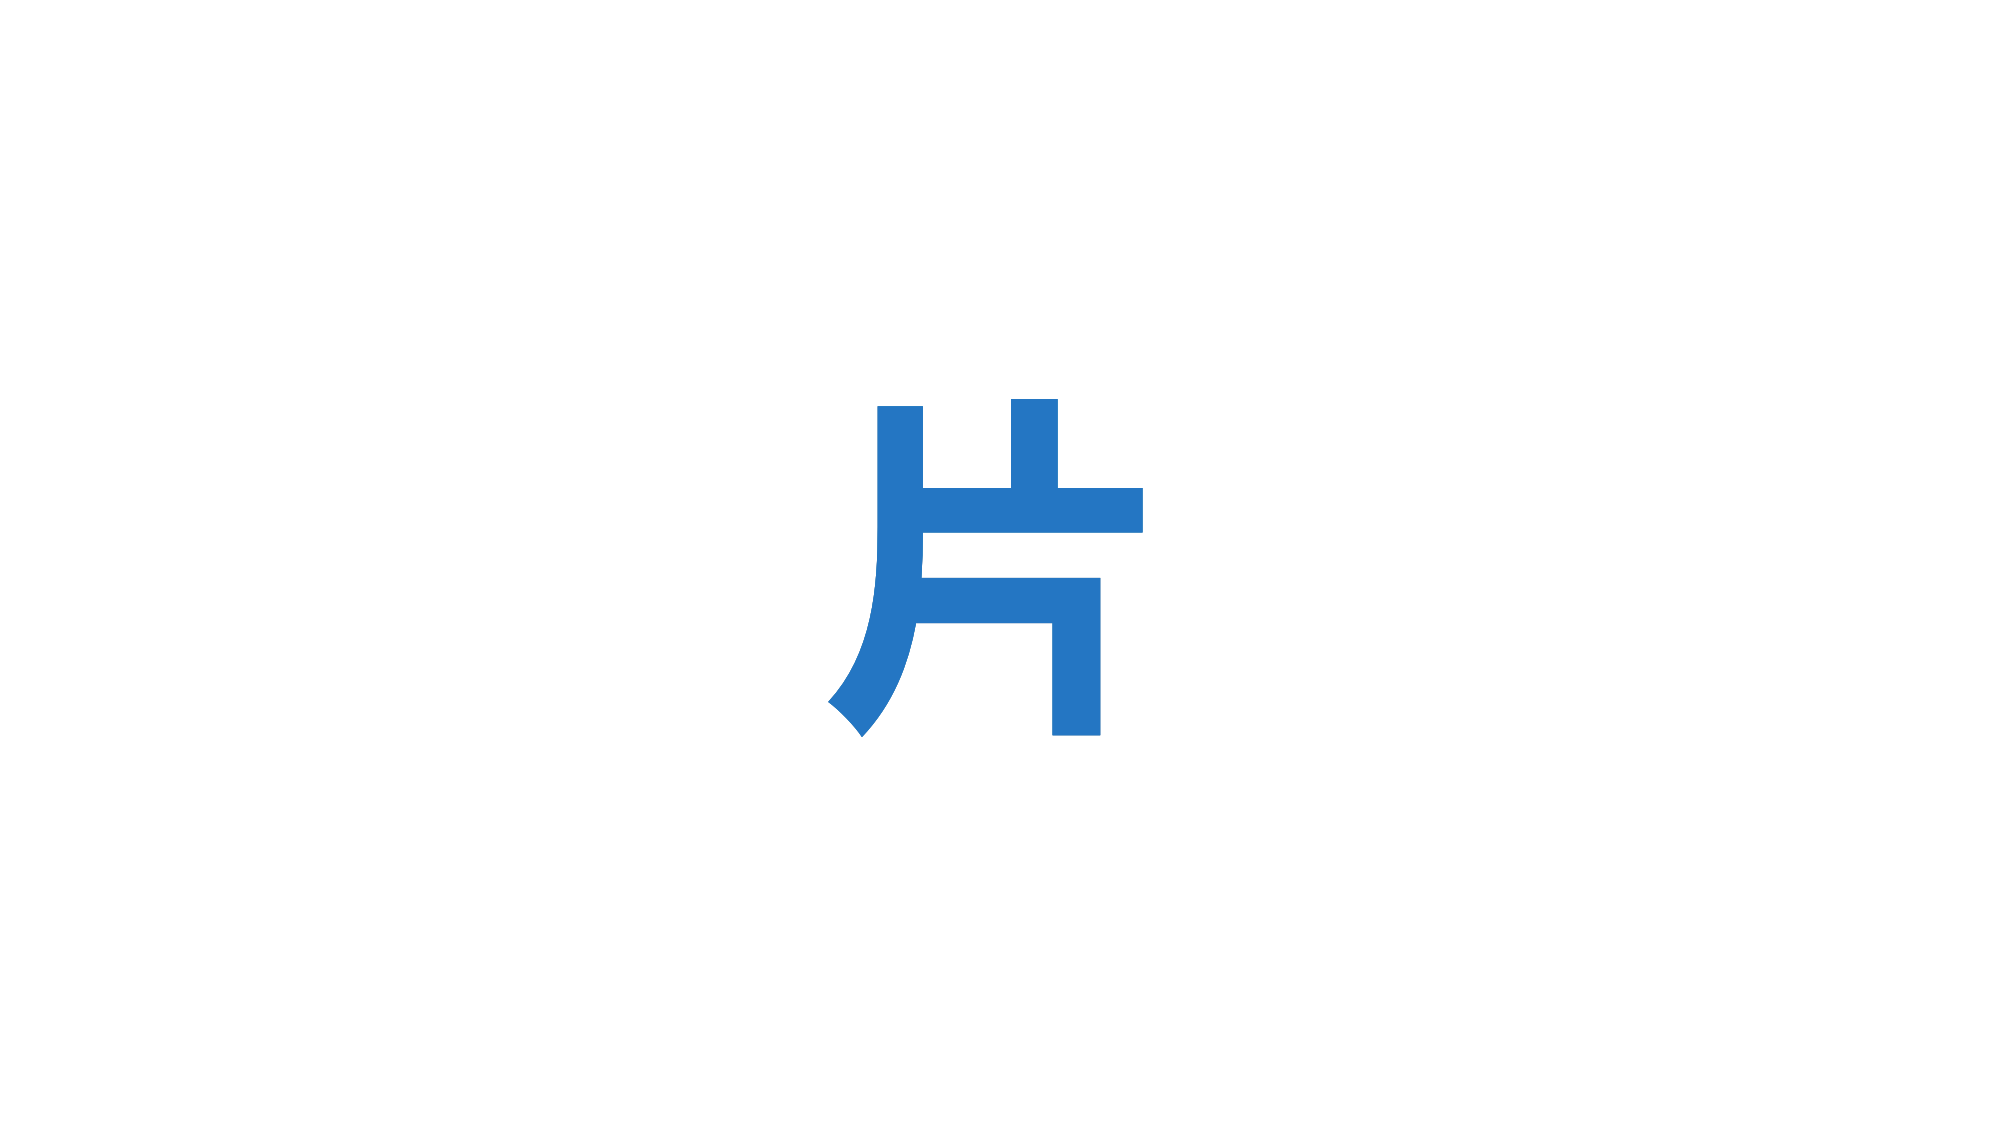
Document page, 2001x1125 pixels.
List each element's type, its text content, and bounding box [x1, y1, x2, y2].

text_box 片 [0, 337, 2000, 783]
